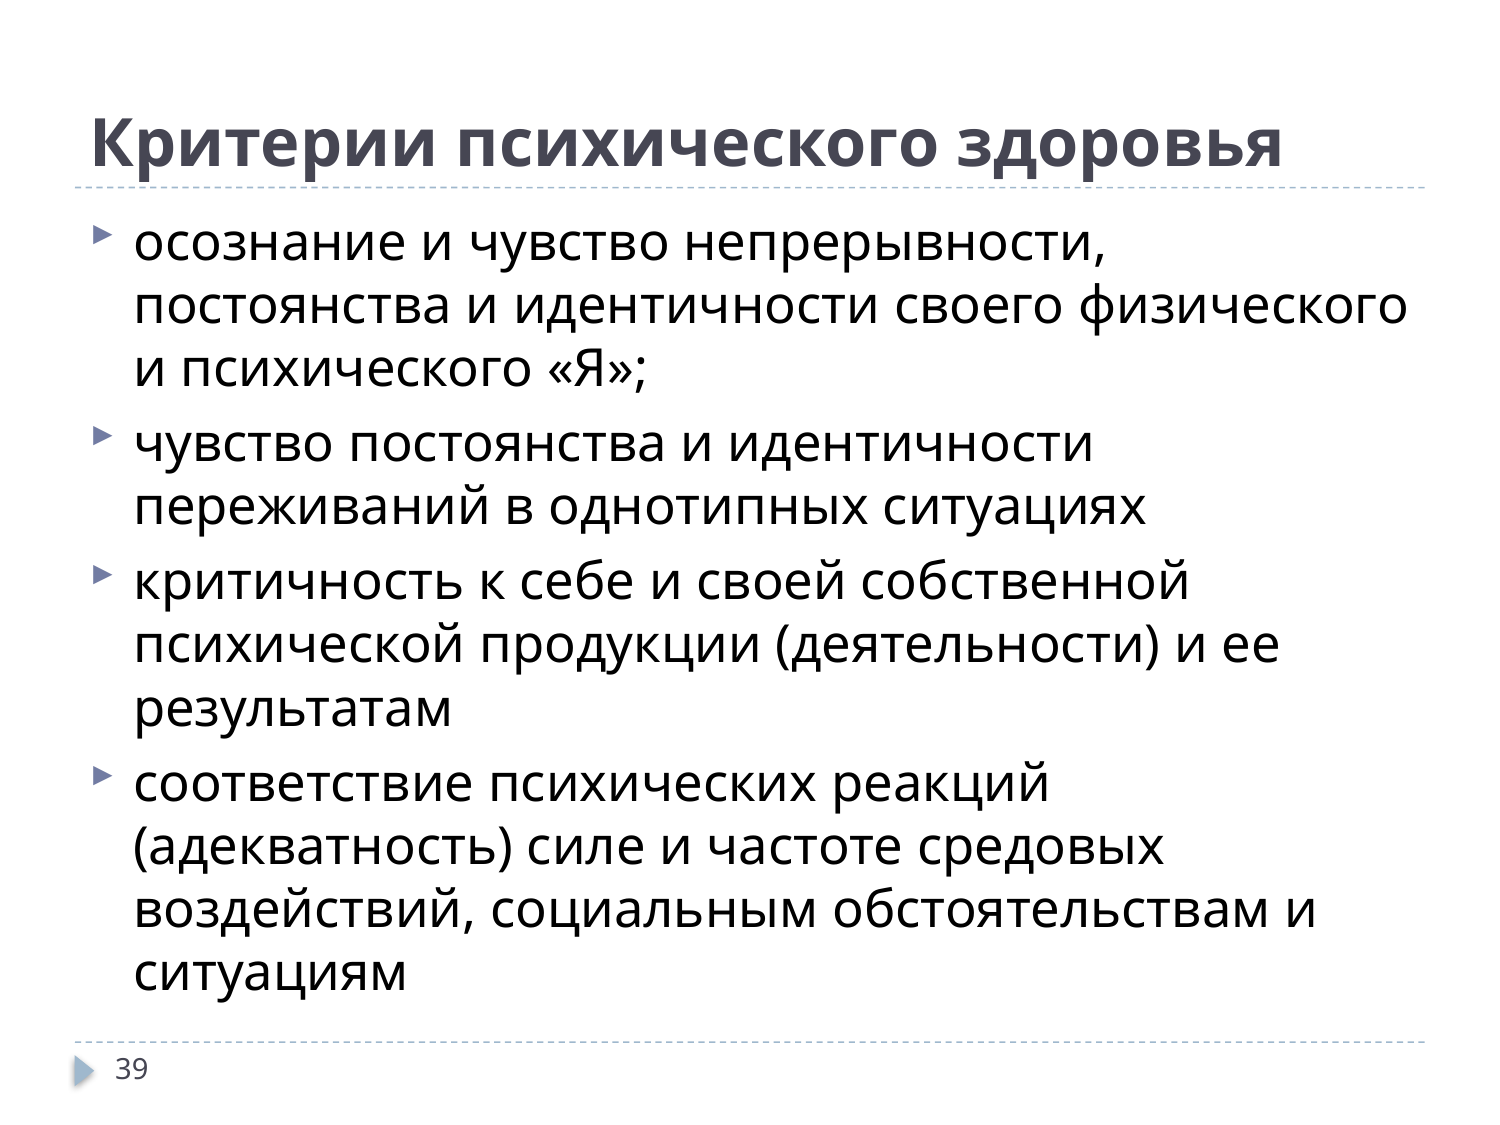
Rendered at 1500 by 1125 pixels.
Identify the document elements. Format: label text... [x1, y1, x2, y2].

list осознание и чувство непрерывности, постоянства и идентичности своего физического и психического «Я»; чувство постоянства и идентичности переживаний в однотипных ситуациях критичность к себе и своей собственной психической продукции (деятельности) и ее результатам соответствие психических реакций (адекватность) силе и частоте средовых воздействий, социальным обстоятельствам и ситуациям [75, 200, 1425, 1010]
title Критерии психического здоровья [75, 24, 1425, 188]
slide_number 39 [100, 1042, 426, 1103]
